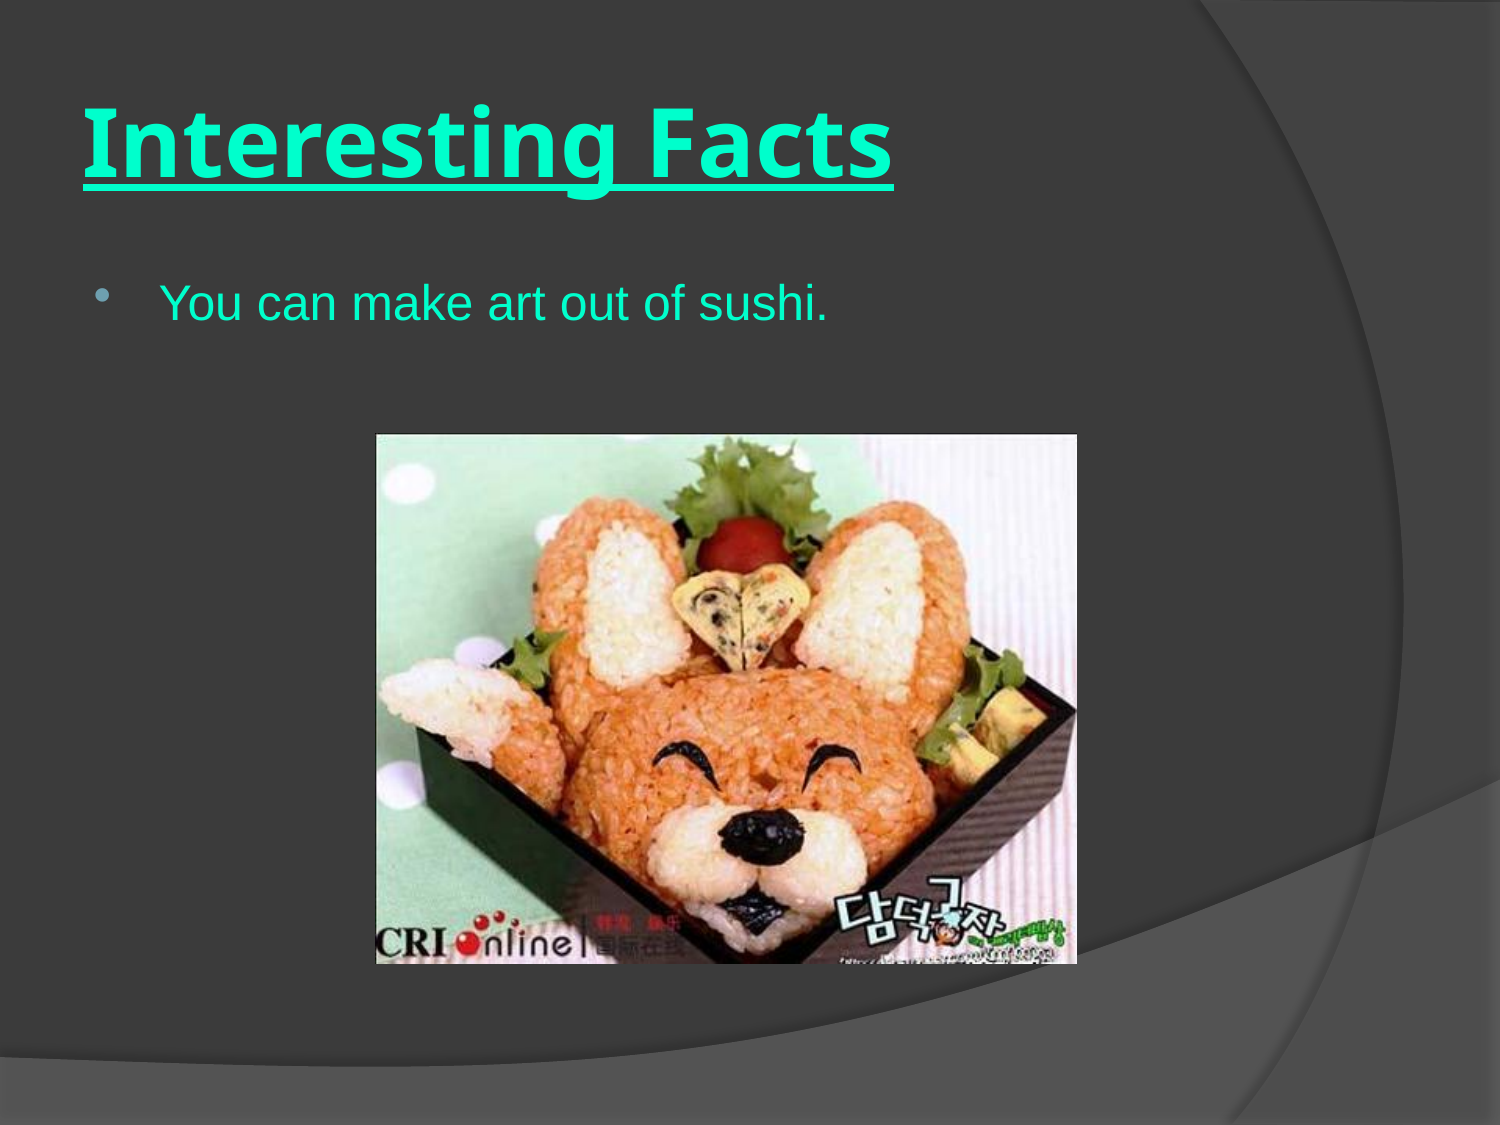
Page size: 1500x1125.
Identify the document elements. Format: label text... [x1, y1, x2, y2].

title Interesting Facts [75, 45, 1300, 233]
list You can make art out of sushi. [75, 262, 1300, 422]
picture [374, 433, 1077, 964]
